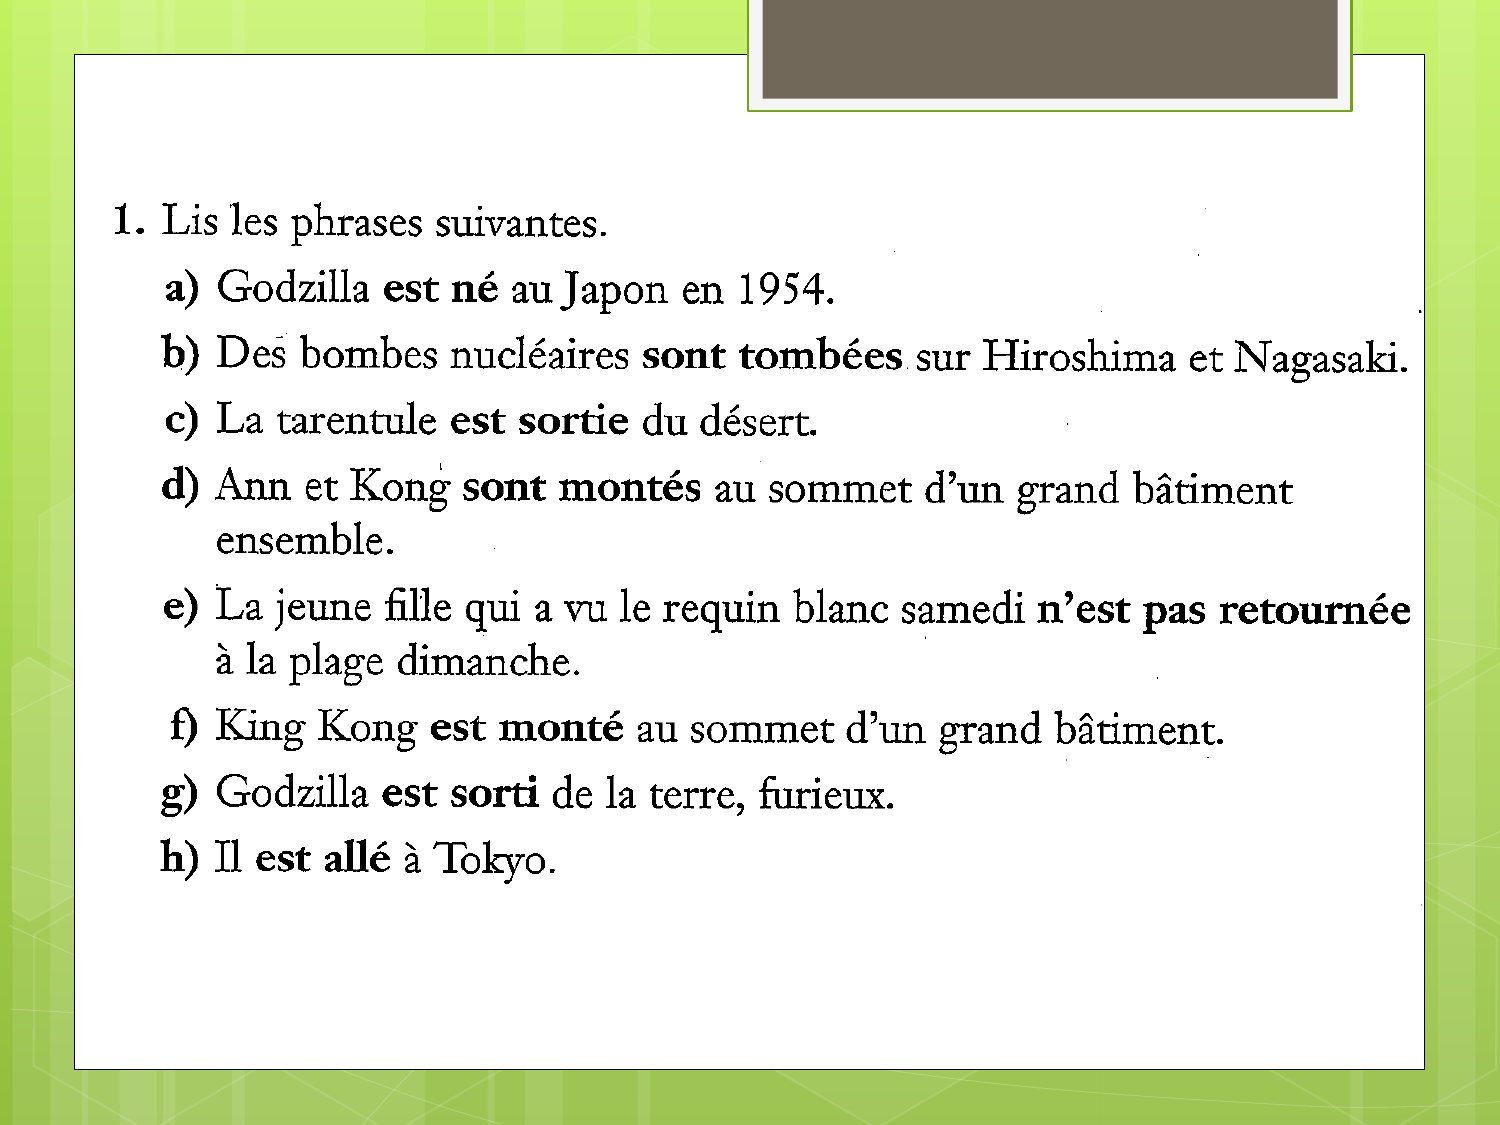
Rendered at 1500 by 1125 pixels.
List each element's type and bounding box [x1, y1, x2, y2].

picture [87, 186, 1422, 912]
